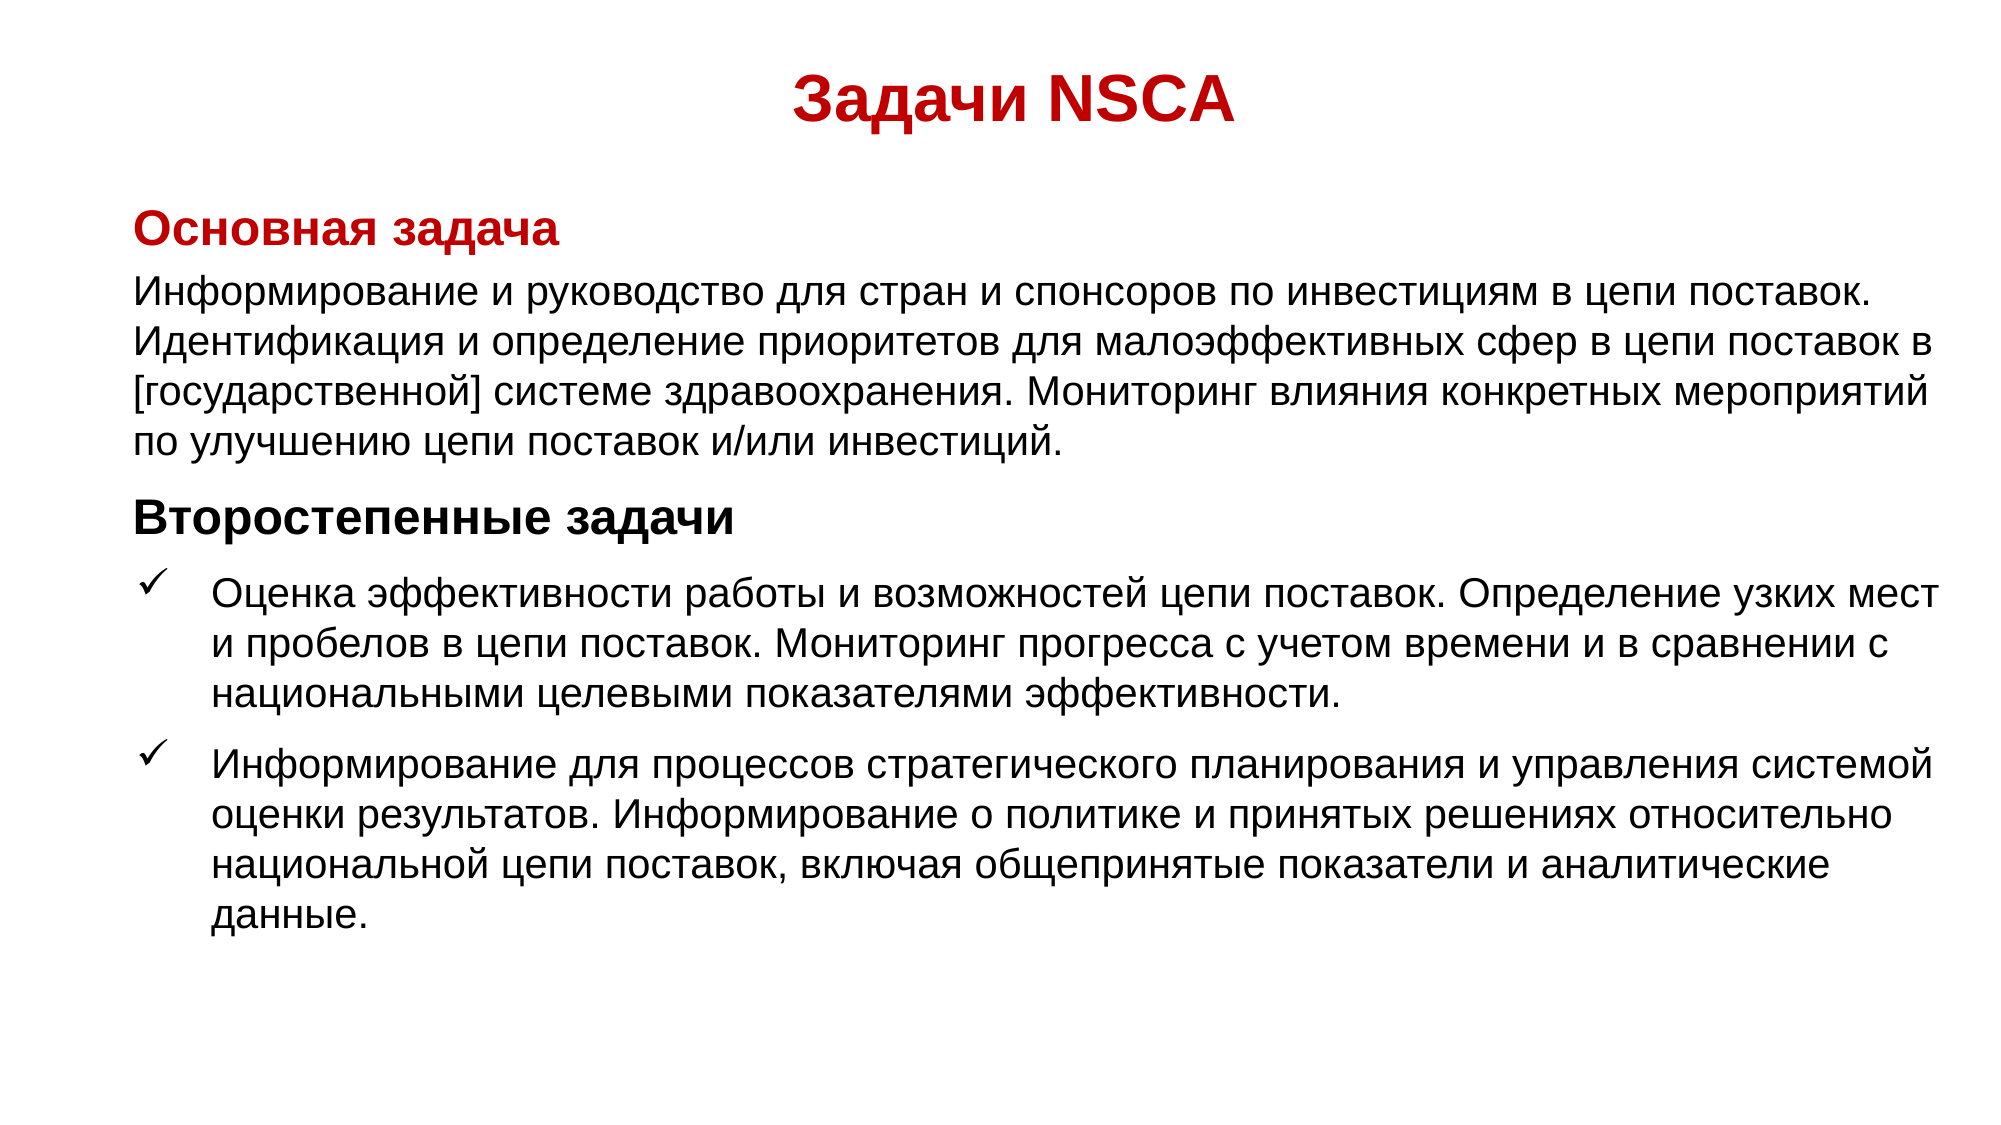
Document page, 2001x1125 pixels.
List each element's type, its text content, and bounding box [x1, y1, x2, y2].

title Задачи NSCA [246, 40, 1784, 143]
subtitle Основная задача Информирование и руководство для стран и спонсоров по инвестициям в цепи поставок. Идентификация и определение приоритетов для малоэффективных сфер в цепи поставок в [государственной] системе здравоохранения. Мониторинг влияния конкретных мероприятий по улучшению цепи поставок и/или инвестиций. Второстепенные задачи Оценка эффективности работы и возможностей цепи поставок. Определение узких мест и пробелов в цепи поставок. Мониторинг прогресса с учетом времени и в сравнении с национальными целевыми показателями эффективности. Информирование для процессов стратегического планирования и управления системой оценки результатов. Информирование о политике и принятых решениях относительно национальной цепи поставок, включая общепринятые показатели и аналитические данные. [42, 188, 1958, 1091]
